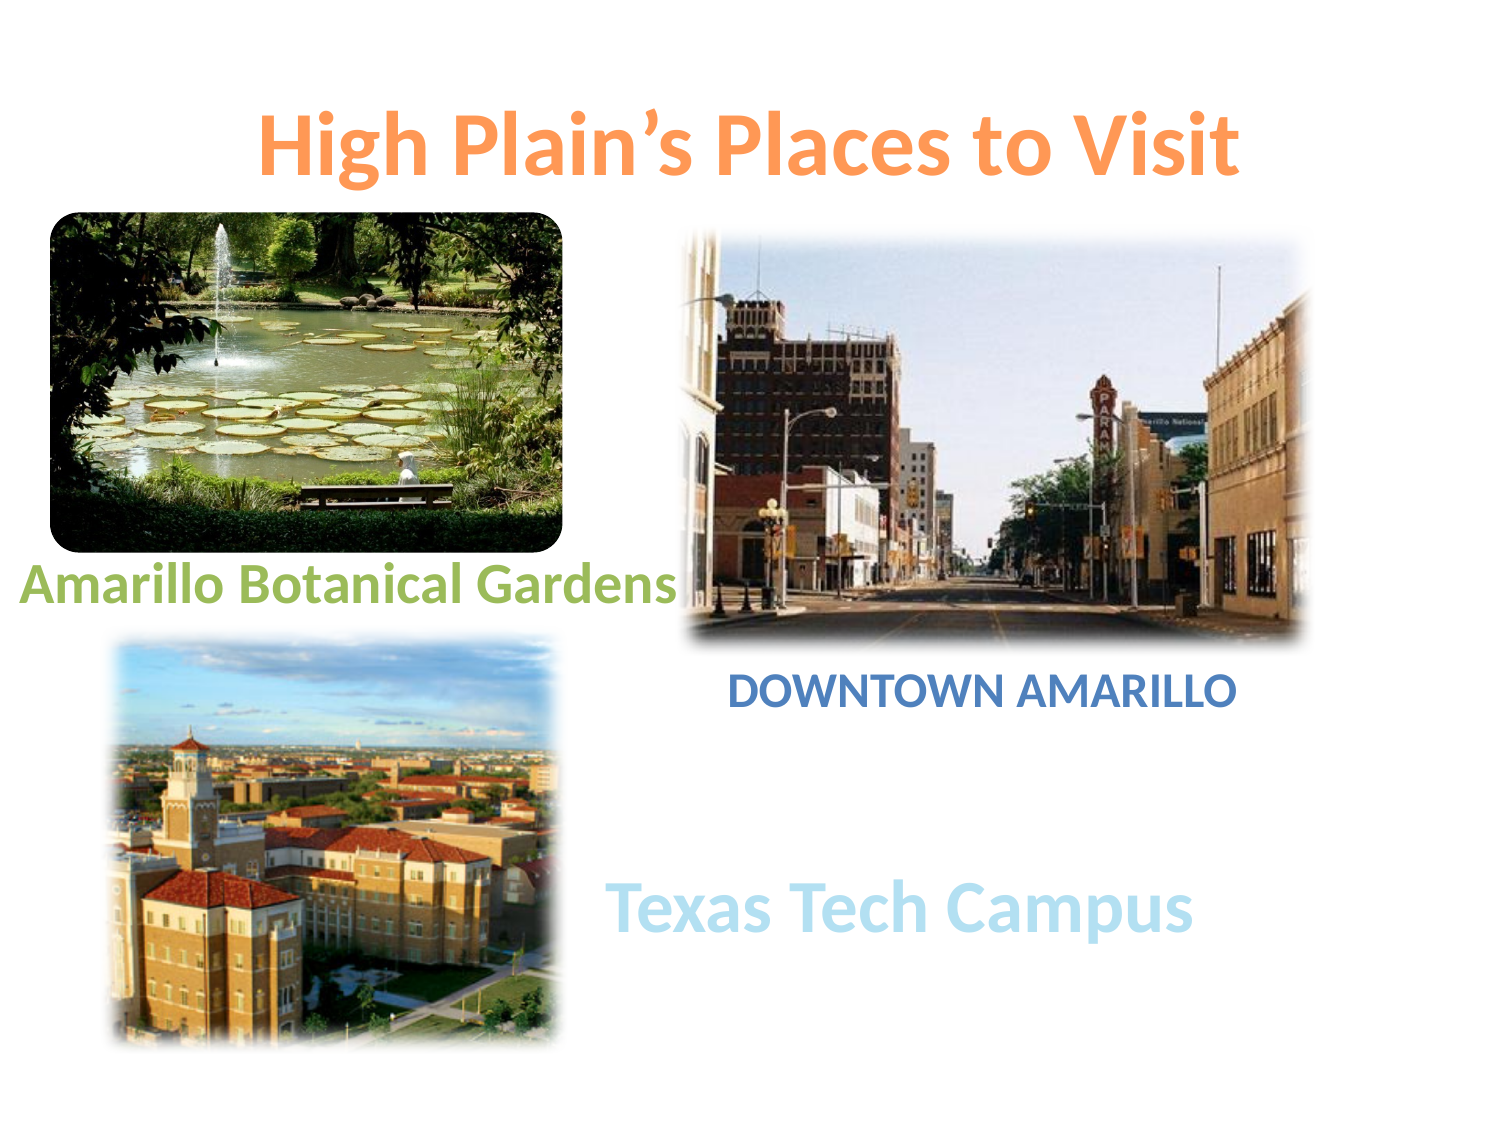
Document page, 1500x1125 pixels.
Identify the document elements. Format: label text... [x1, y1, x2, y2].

picture [674, 224, 1316, 657]
text_box Downtown Amarillo [712, 649, 1350, 725]
picture [49, 212, 563, 553]
text_box Texas Tech Campus [590, 849, 1211, 955]
title High Plain’s Places to Visit [75, 45, 1425, 233]
text_box Amarillo Botanical Gardens [4, 537, 669, 623]
picture [99, 624, 569, 1055]
